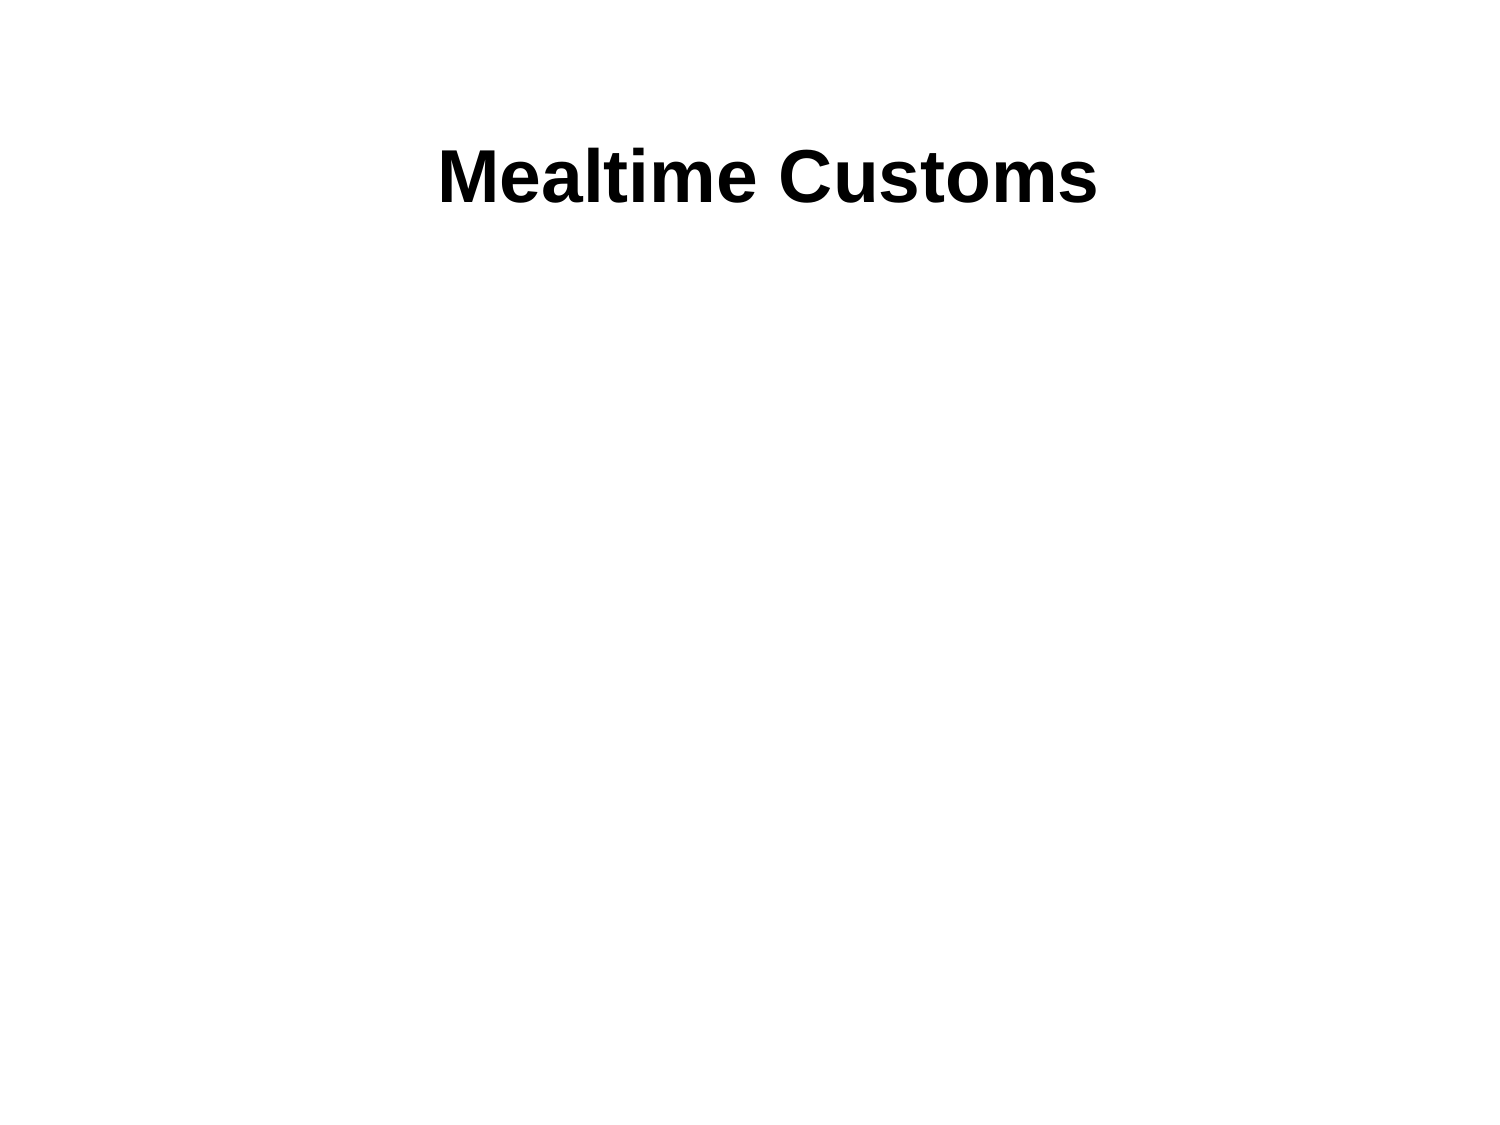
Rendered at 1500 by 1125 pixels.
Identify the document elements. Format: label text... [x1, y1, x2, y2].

title Mealtime Customs [75, 45, 1425, 233]
